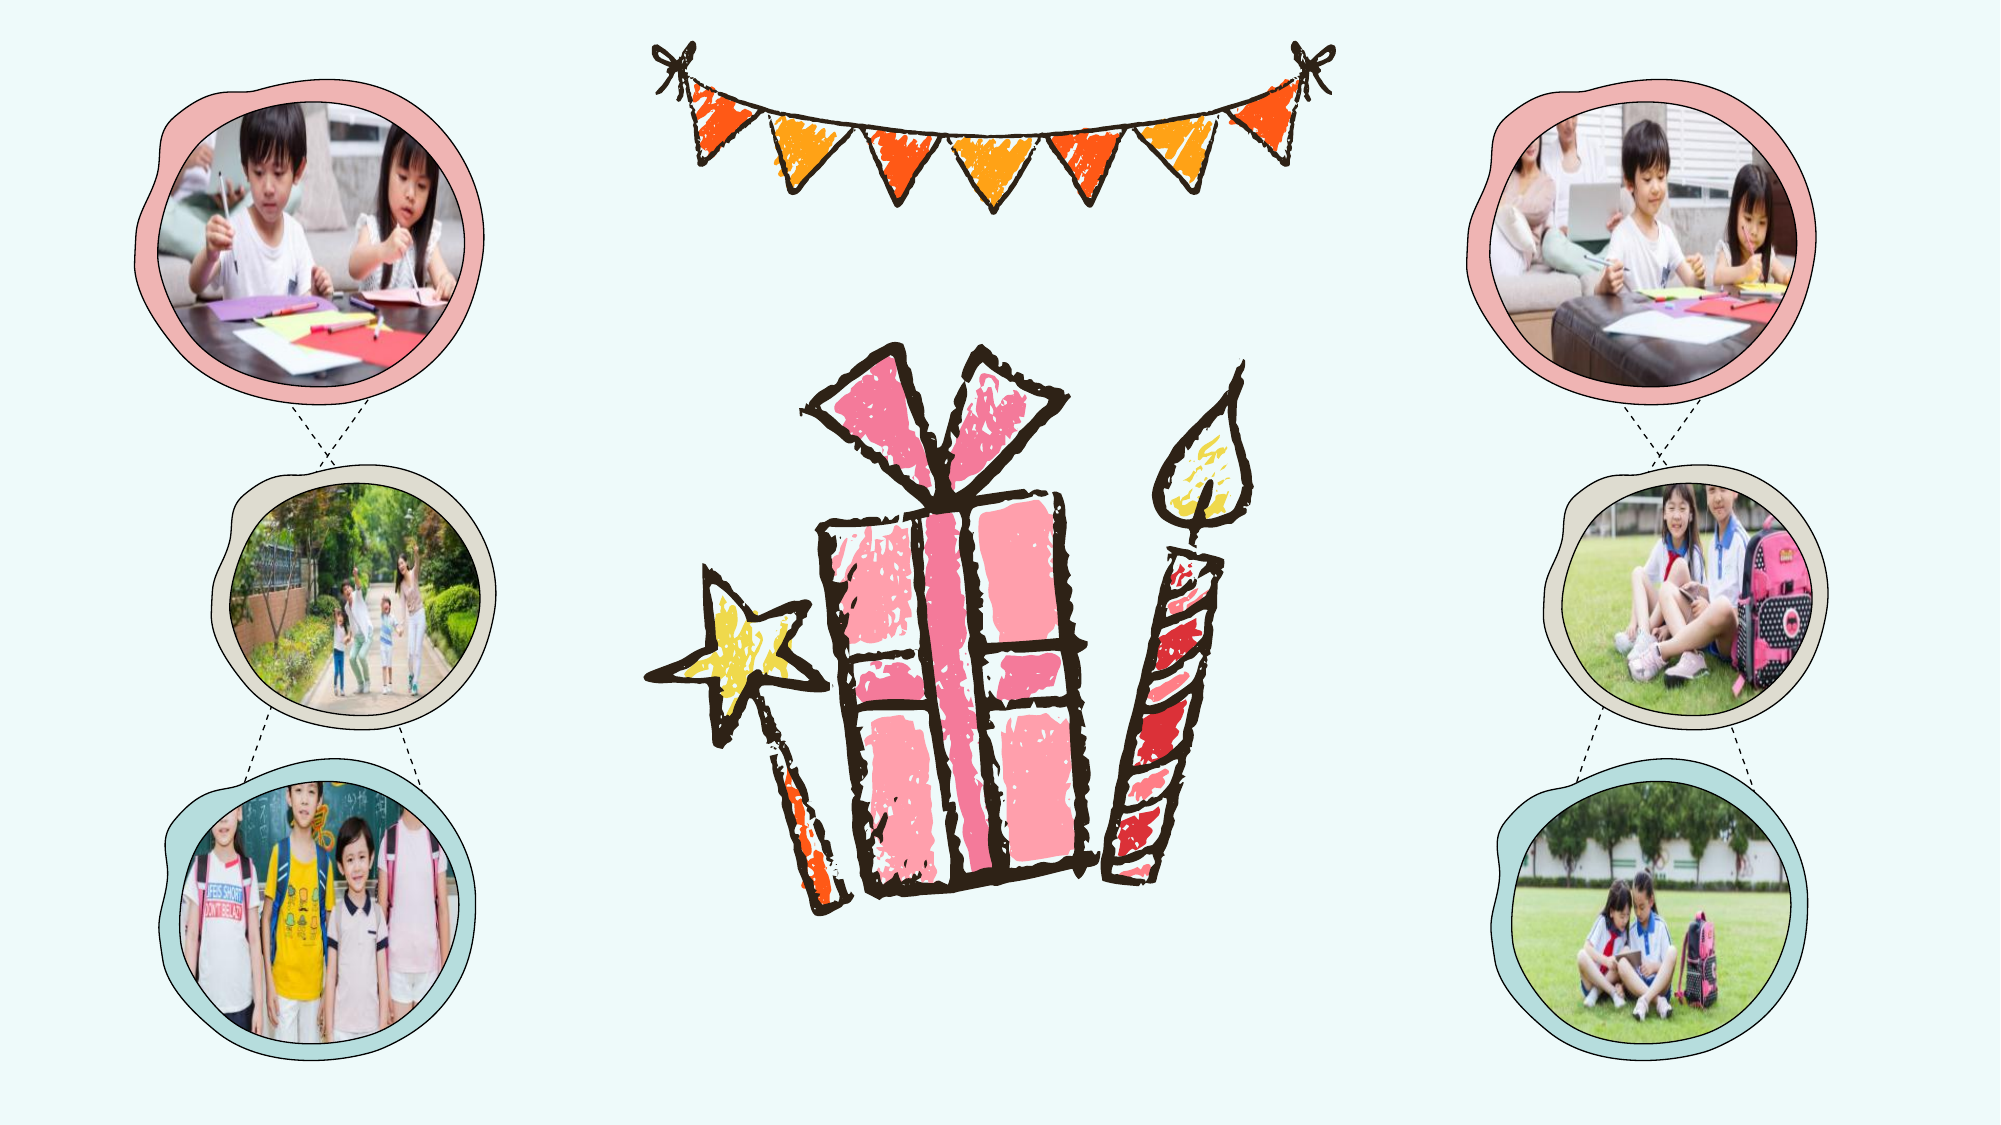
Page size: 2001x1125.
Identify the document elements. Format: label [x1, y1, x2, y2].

picture [642, 341, 1102, 917]
text_box [1554, 733, 1771, 751]
text_box [1466, 74, 1826, 409]
text_box [1488, 751, 1808, 1067]
picture [1103, 353, 1254, 892]
text_box [134, 74, 494, 409]
text_box [1543, 460, 1836, 733]
text_box [222, 733, 439, 751]
text_box [222, 409, 439, 460]
picture [651, 40, 1337, 215]
text_box [1554, 409, 1771, 460]
text_box [211, 460, 504, 733]
text_box [156, 751, 476, 1067]
